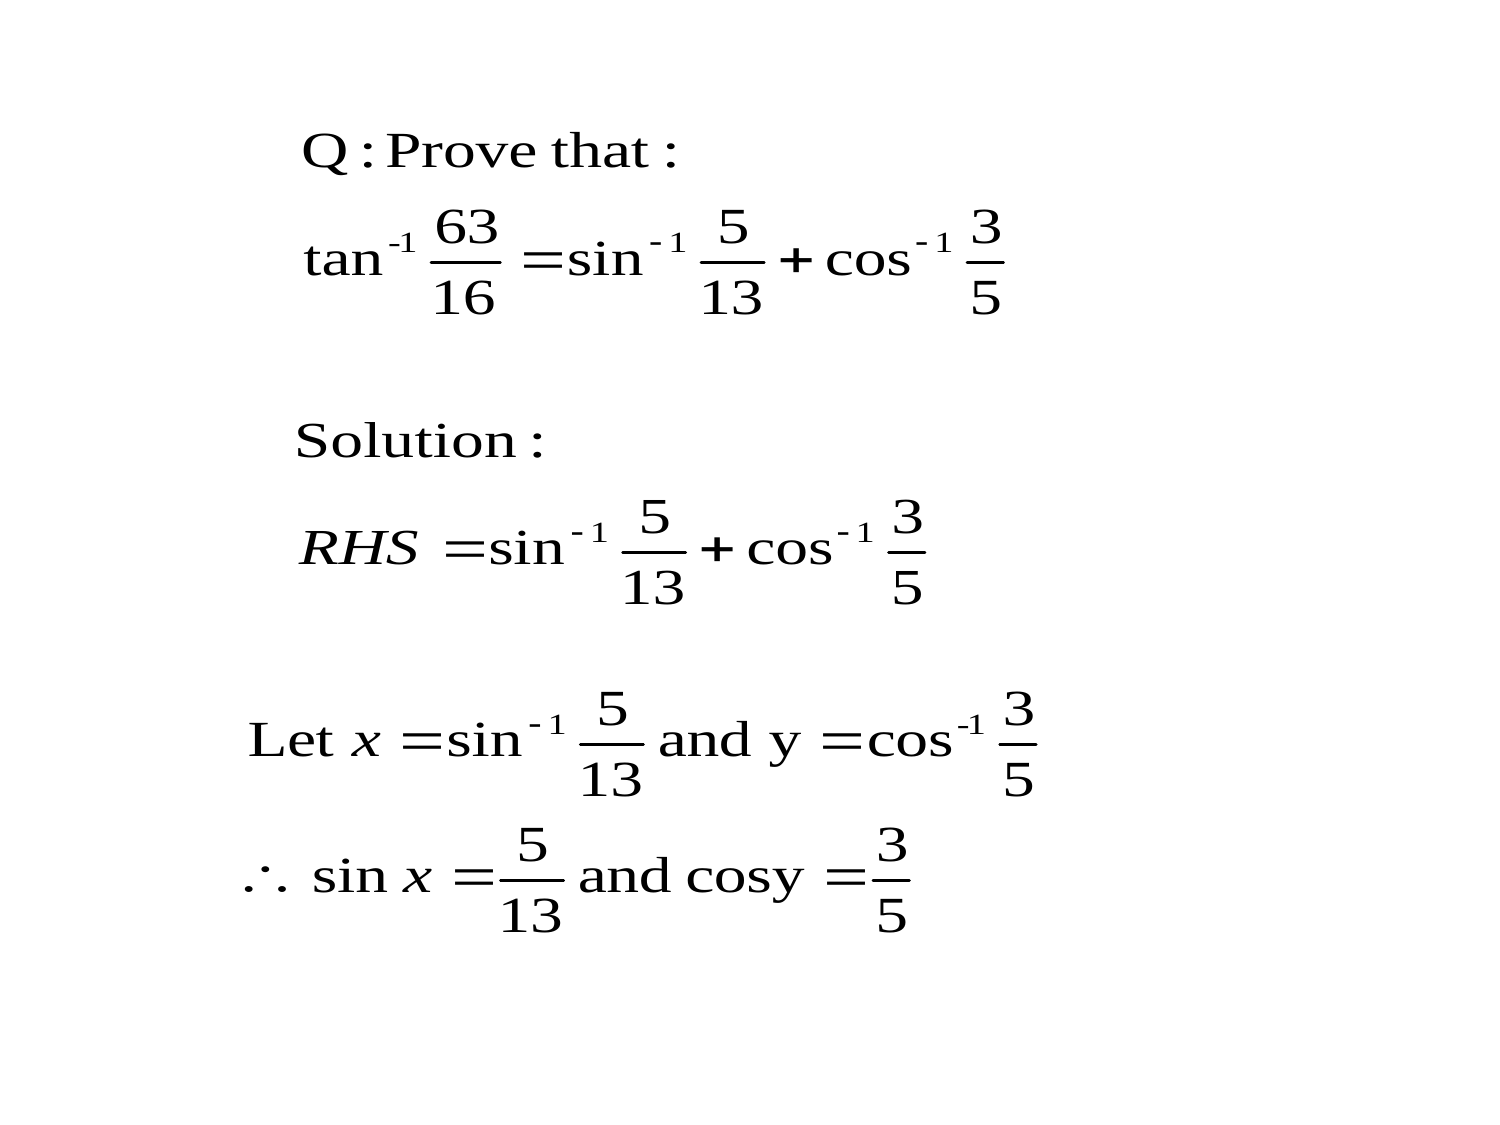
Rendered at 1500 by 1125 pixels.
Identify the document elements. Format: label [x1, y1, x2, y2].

text_box [286, 412, 938, 615]
text_box [292, 122, 1020, 326]
text_box [237, 674, 1052, 945]
